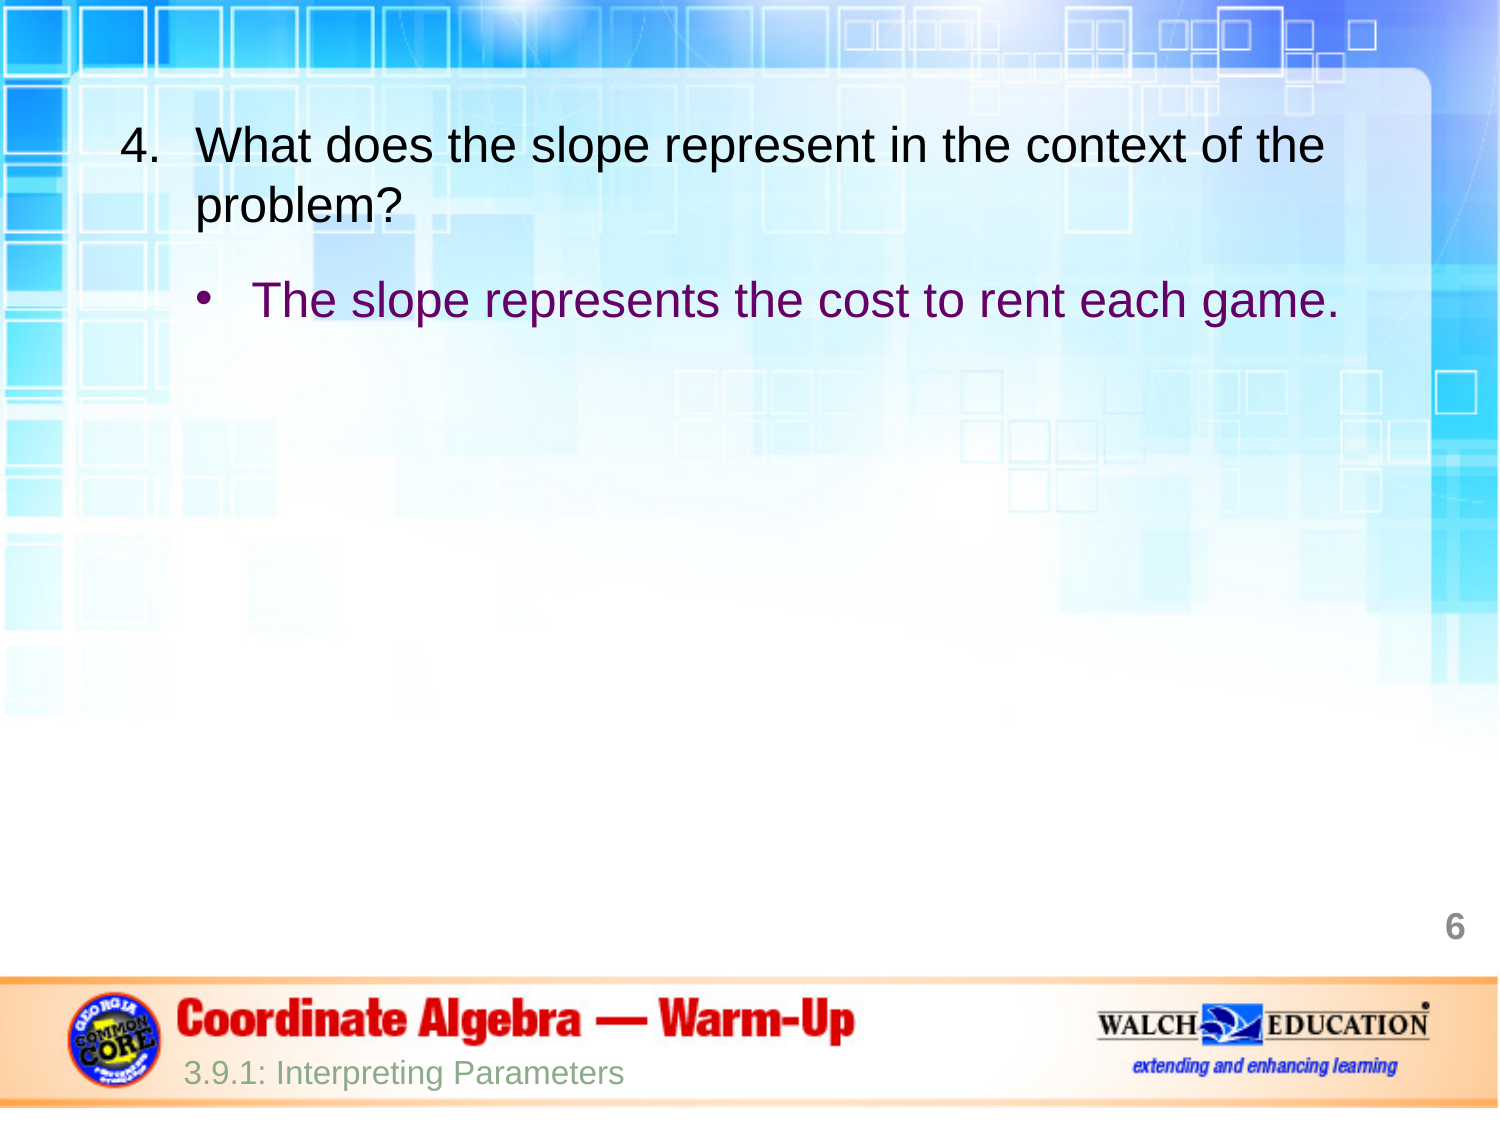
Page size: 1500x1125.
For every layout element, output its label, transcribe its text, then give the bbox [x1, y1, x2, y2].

subtitle What does the slope represent in the context of the problem? The slope represents the cost to rent each game. [105, 105, 1394, 925]
picture [0, 0, 1500, 1108]
footer 3.9.1: Interpreting Parameters [168, 1048, 1067, 1094]
slide_number 6 [1361, 901, 1481, 949]
